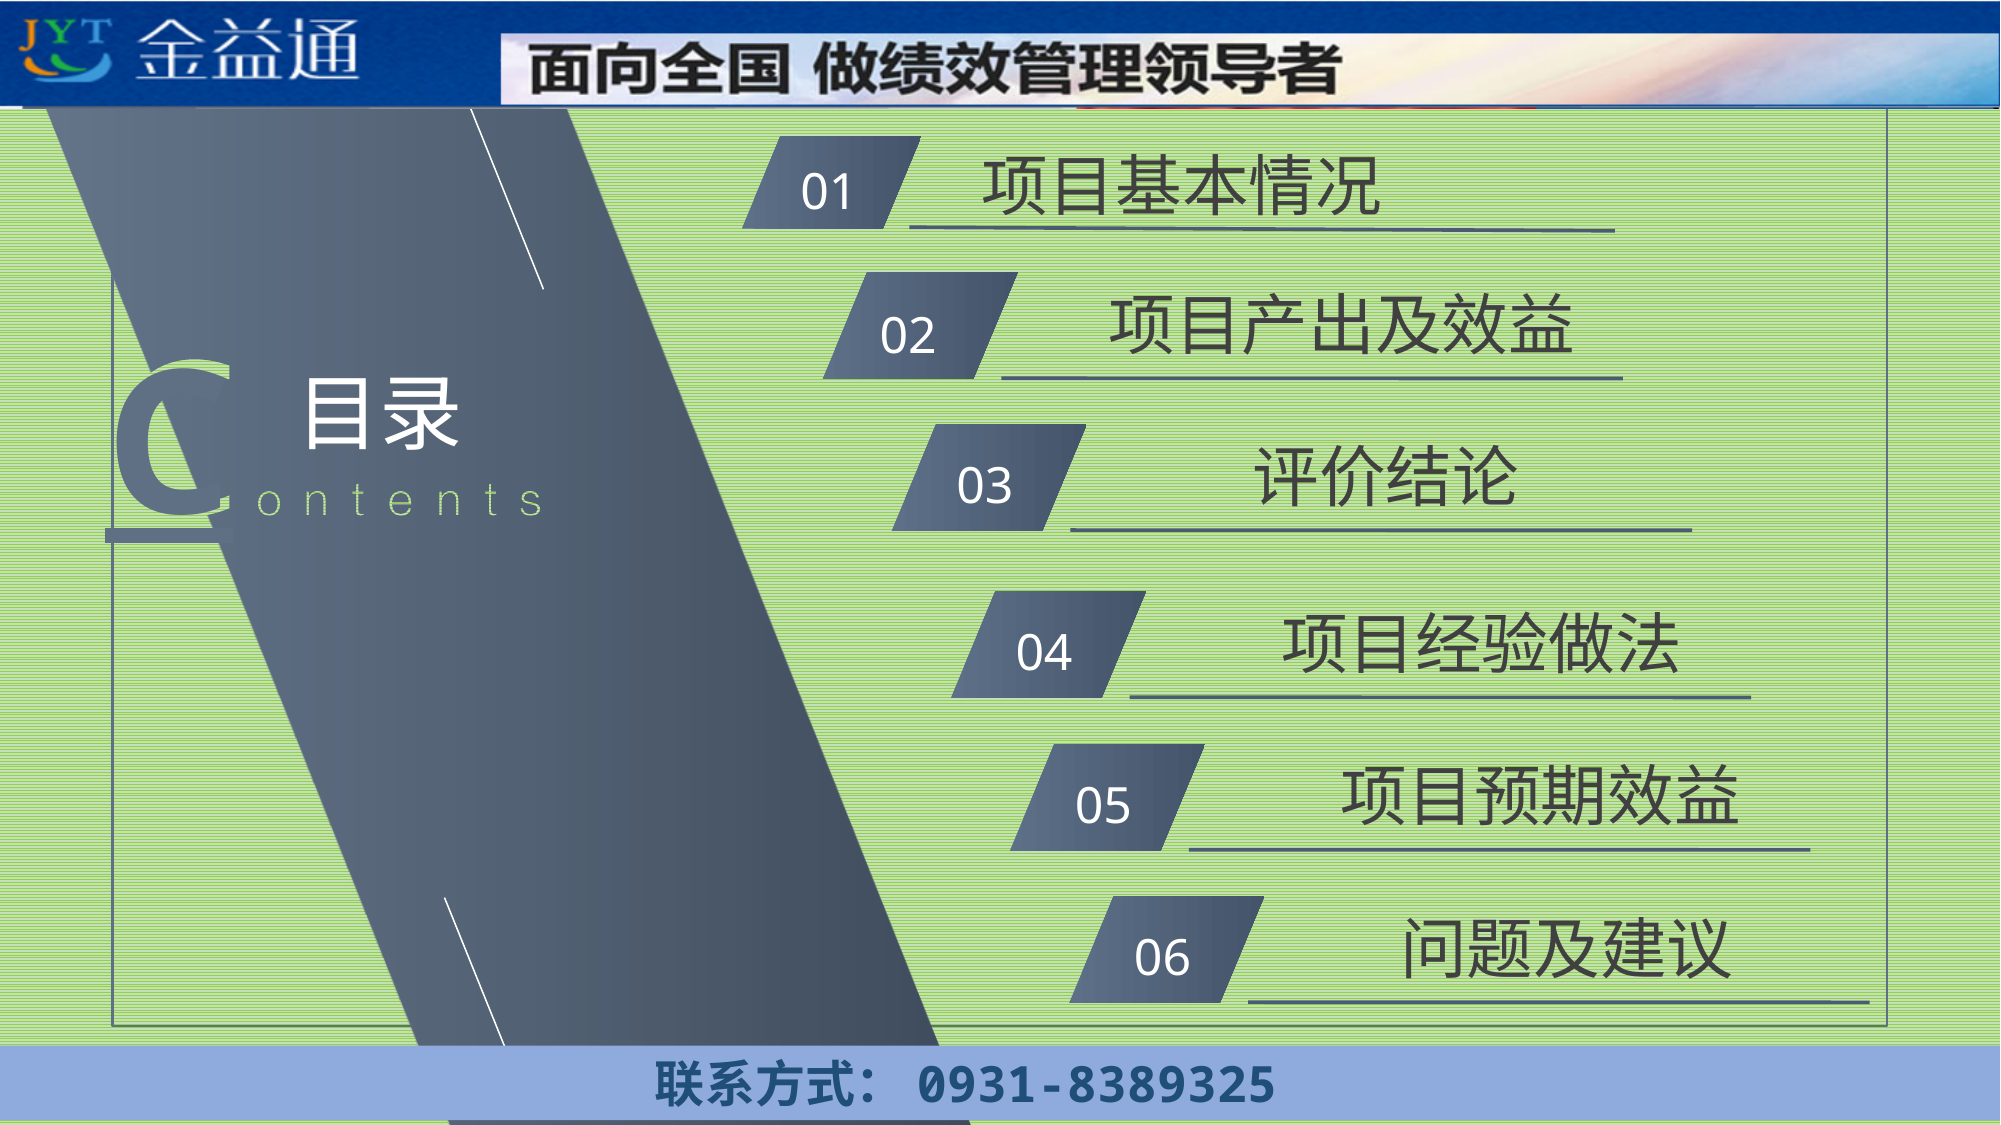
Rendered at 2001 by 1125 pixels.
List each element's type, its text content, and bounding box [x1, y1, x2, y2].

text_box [741, 136, 1670, 233]
text_box [973, 110, 1888, 1027]
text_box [1069, 896, 1870, 1004]
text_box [444, 897, 527, 1101]
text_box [1009, 743, 1811, 851]
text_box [428, 110, 544, 290]
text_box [822, 272, 1623, 380]
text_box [891, 424, 1693, 532]
picture [0, 0, 2000, 1125]
text_box 联系方式：0931-8389325 [973, 1045, 2000, 1121]
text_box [950, 591, 1752, 699]
